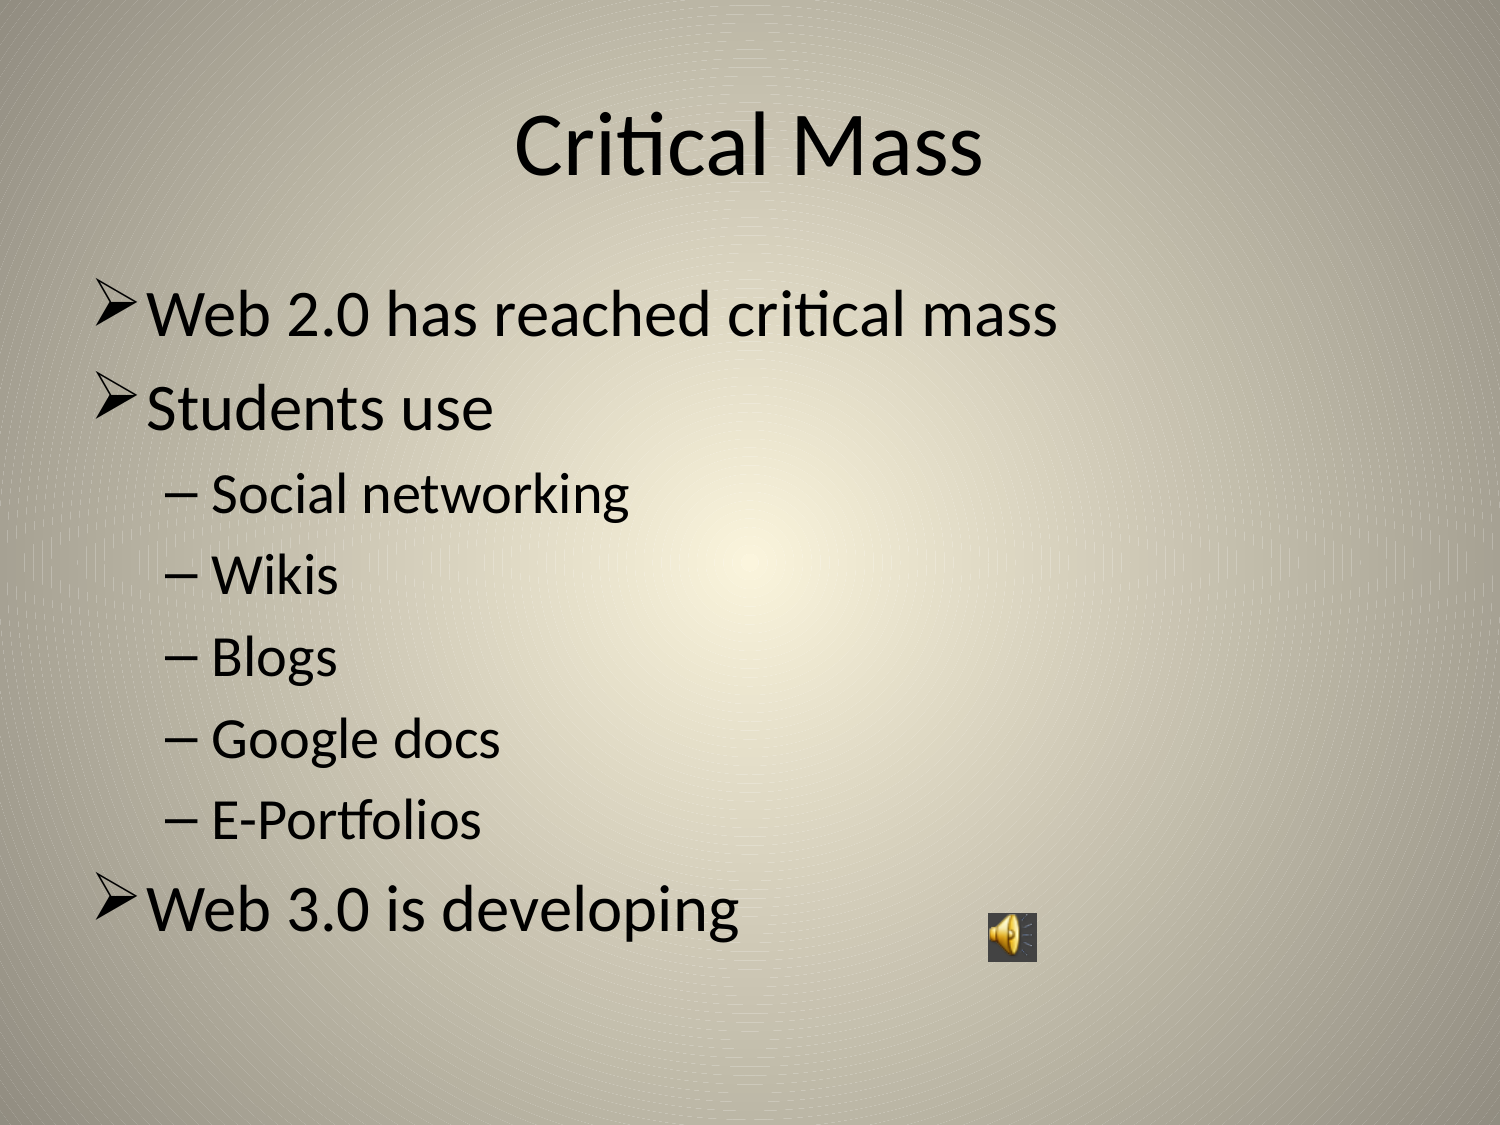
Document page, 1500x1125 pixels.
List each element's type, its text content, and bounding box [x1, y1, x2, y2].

picture [987, 912, 1038, 963]
list Web 2.0 has reached critical mass Students use Social networking Wikis Blogs Google docs E-Portfolios Web 3.0 is developing [75, 262, 1425, 1005]
title Critical Mass [75, 45, 1425, 233]
